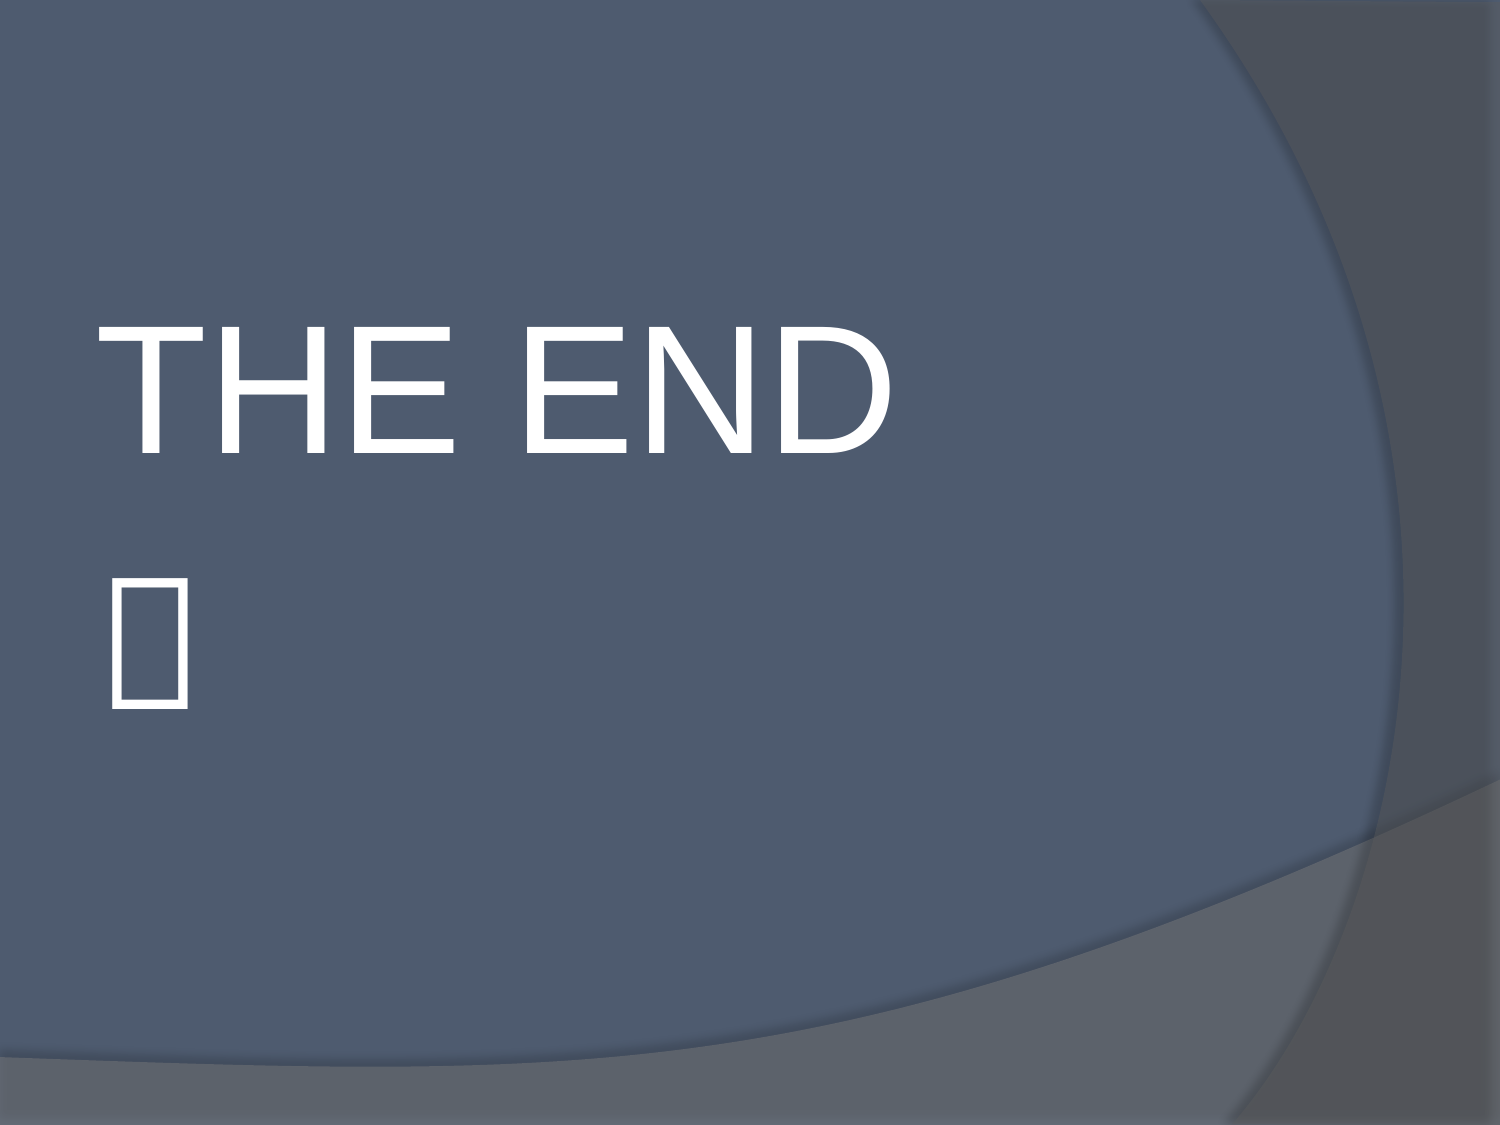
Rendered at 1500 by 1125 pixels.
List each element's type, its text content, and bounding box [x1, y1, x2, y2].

list THE END  [75, 262, 1300, 1005]
